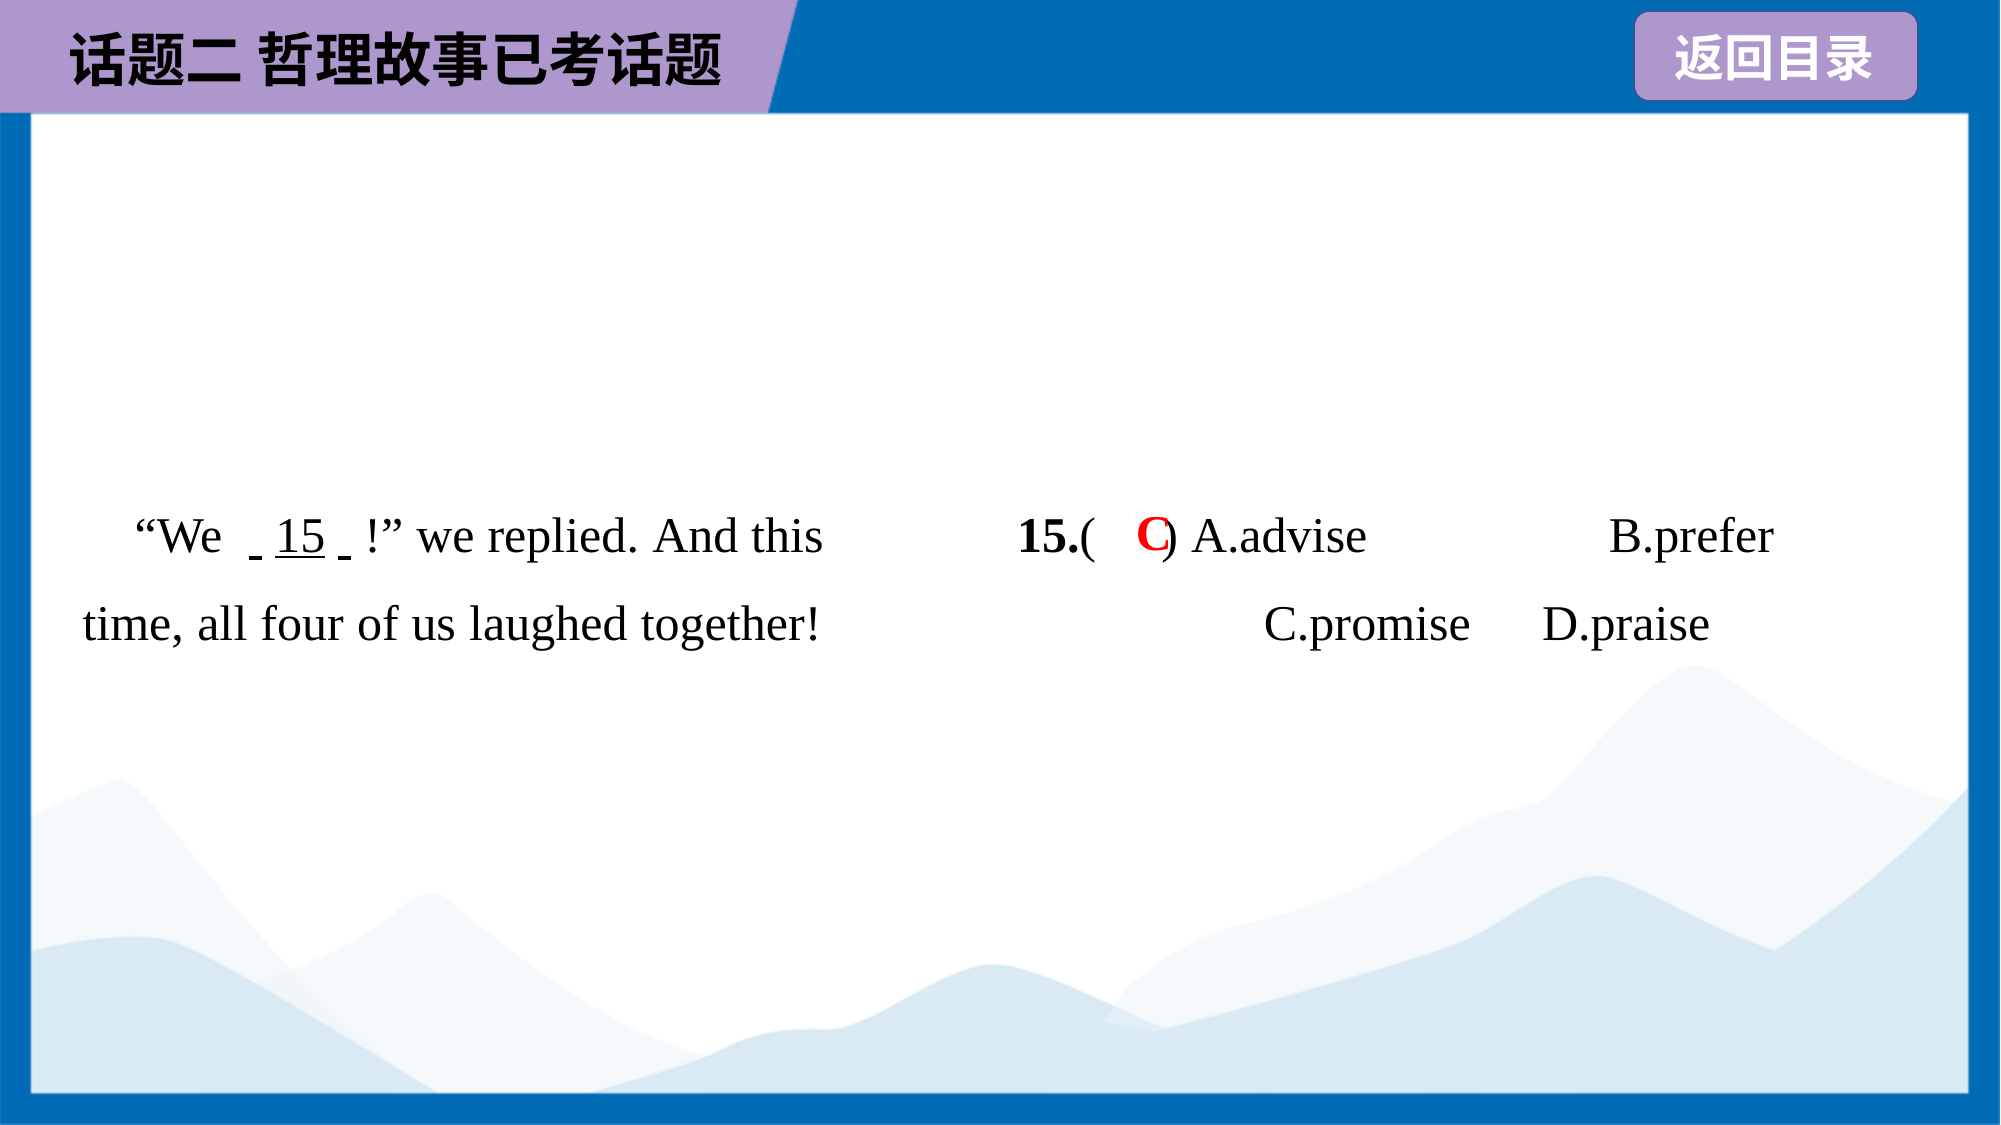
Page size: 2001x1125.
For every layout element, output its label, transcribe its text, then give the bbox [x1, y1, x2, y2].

picture [0, 0, 2000, 1125]
text_box 15.( ) A.advise B.prefer C.promise D.praise [1016, 471, 1919, 641]
text_box C [1117, 472, 1190, 552]
text_box “We . .15. .!” we replied. And this time, all four of us laughed together! [82, 471, 984, 641]
